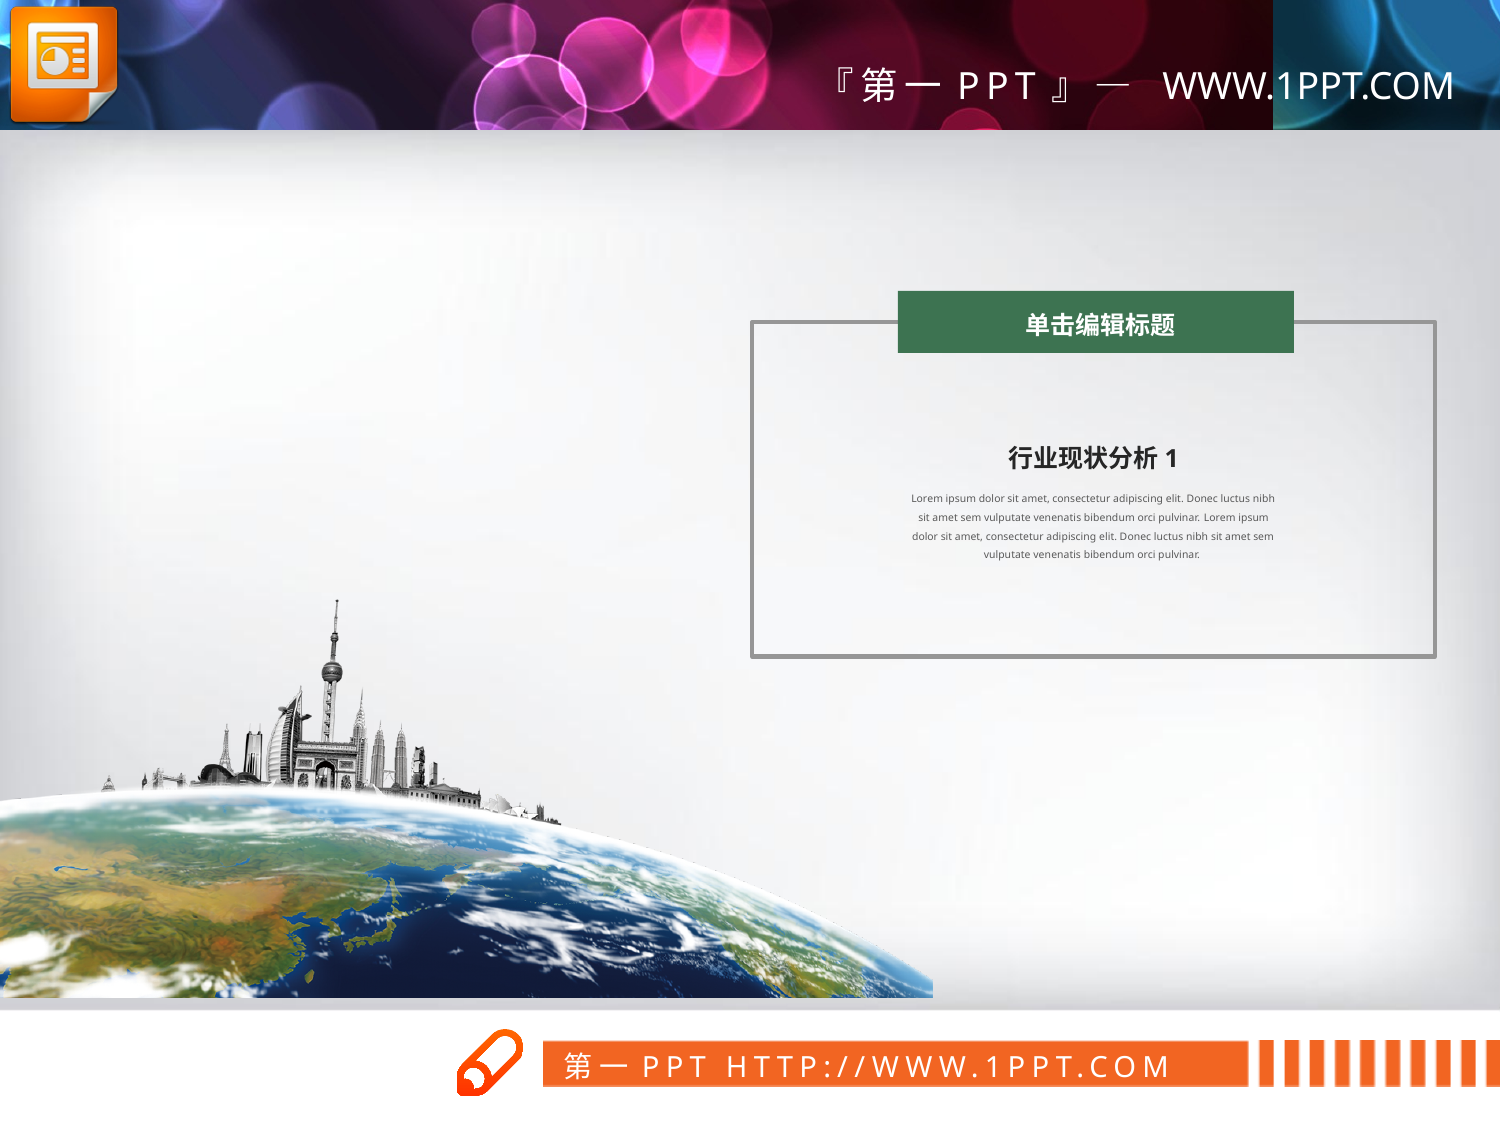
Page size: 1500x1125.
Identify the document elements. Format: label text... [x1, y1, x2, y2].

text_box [891, 434, 1297, 568]
text_box [897, 290, 1294, 353]
text_box [752, 322, 1436, 657]
text_box 单击编辑标题 [1010, 302, 1294, 348]
picture [0, 0, 1500, 1012]
picture [543, 1040, 1500, 1087]
